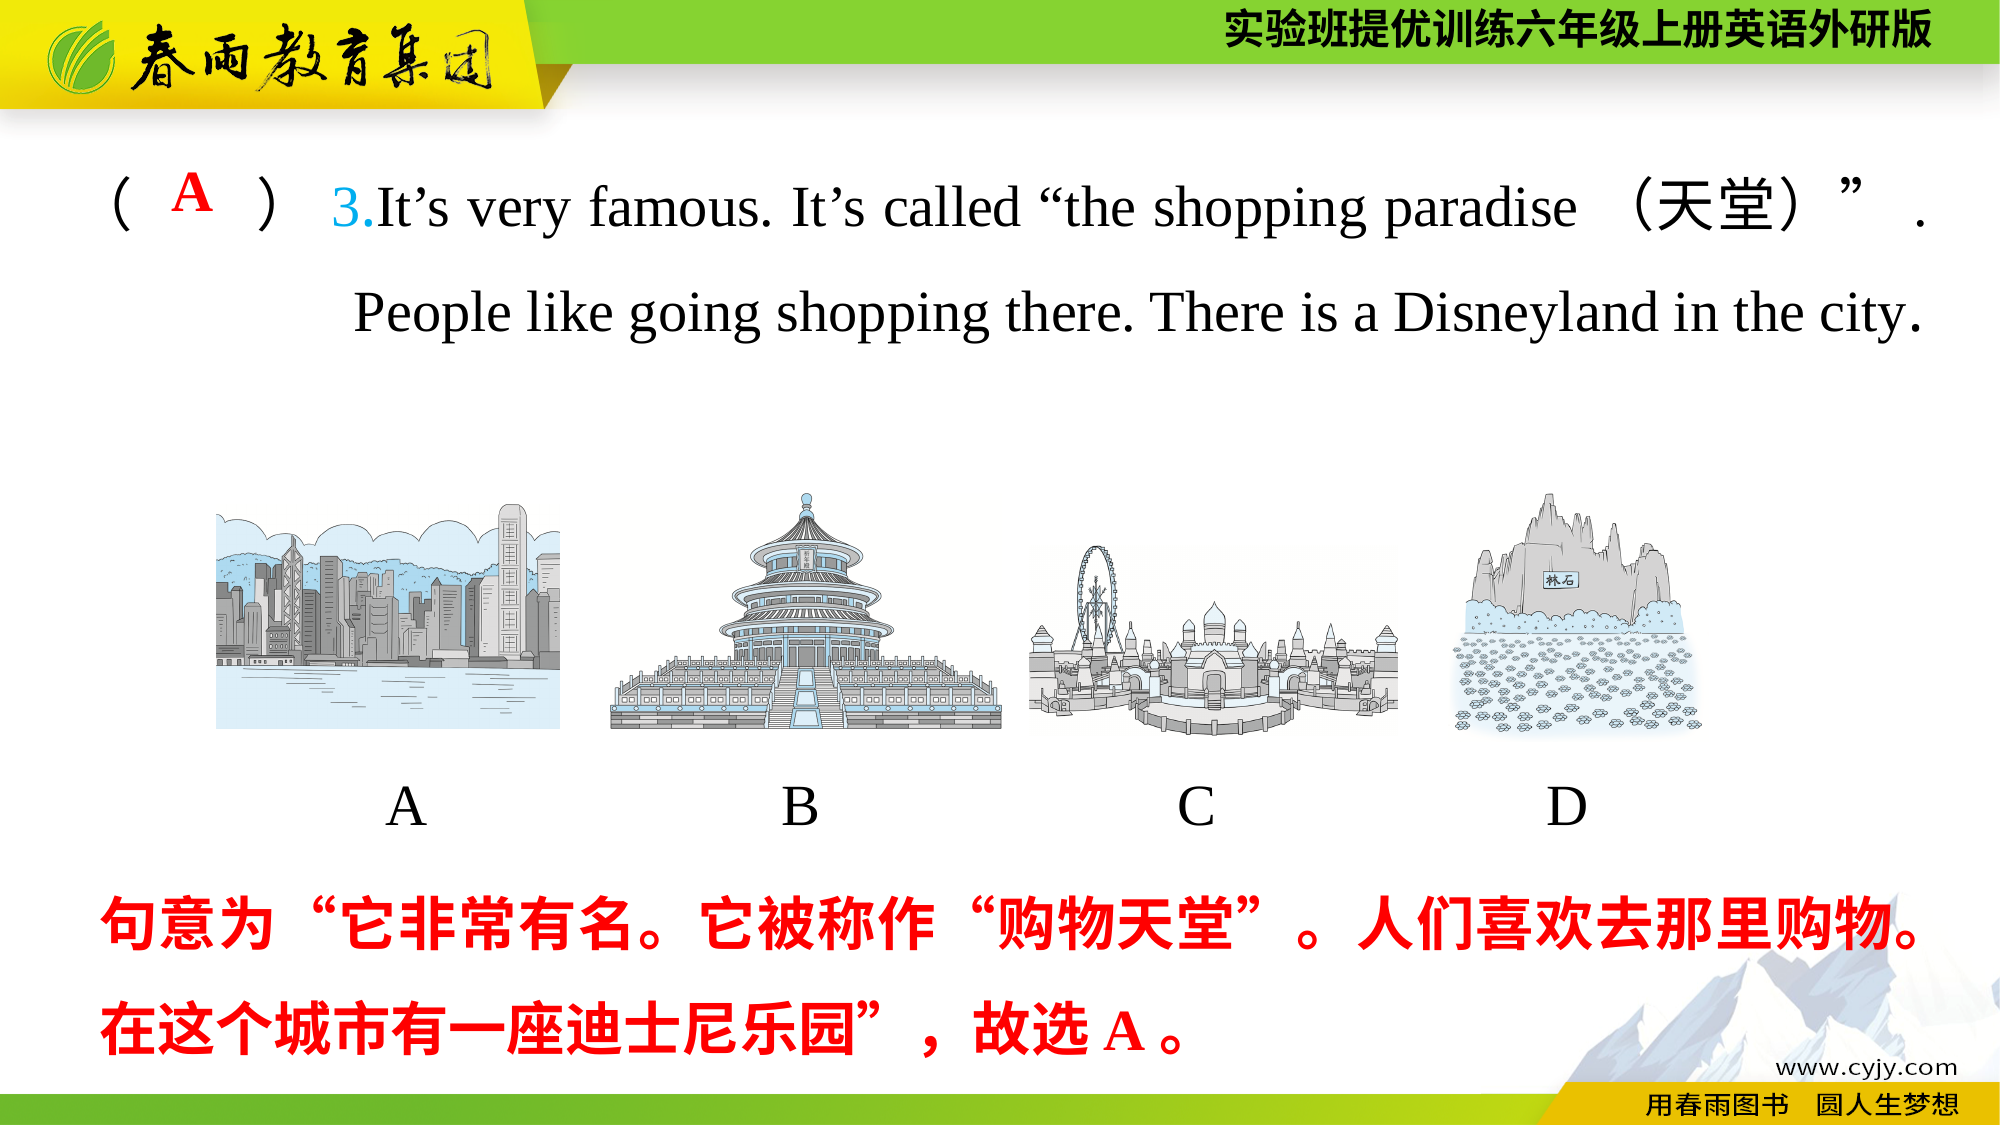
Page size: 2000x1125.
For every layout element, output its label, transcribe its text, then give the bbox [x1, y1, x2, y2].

text_box A [156, 145, 221, 231]
picture [0, 0, 2000, 1125]
list （ ）3.It’s very famous. It’s called “the shopping paradise（天堂）”. People like going shopping there. There is a Disneyland in the city. [59, 125, 1944, 446]
text_box A B C D [370, 724, 1898, 845]
text_box 句意为“它非常有名。它被称作“购物天堂”。人们喜欢去那里购物。在这个城市有一座迪士尼乐园”，故选A。 [84, 844, 1969, 1070]
